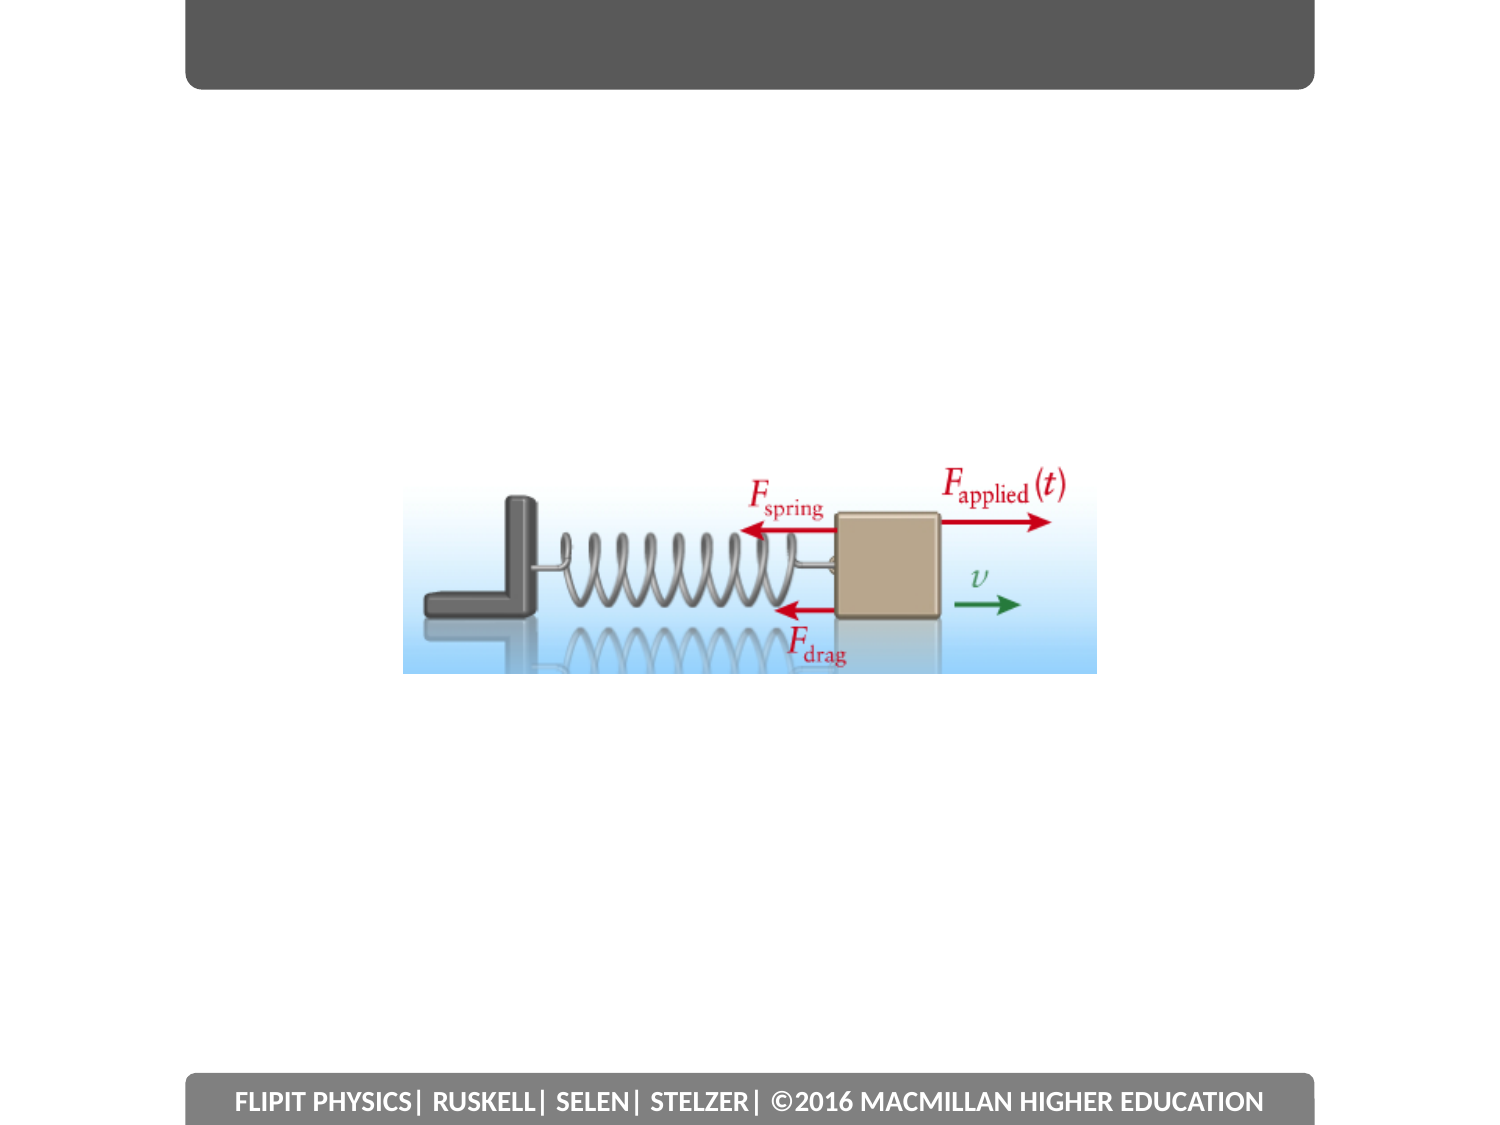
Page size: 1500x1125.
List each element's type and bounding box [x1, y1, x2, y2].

text_box [187, 1074, 1313, 1125]
picture [402, 451, 1098, 674]
text_box [185, 0, 1315, 90]
